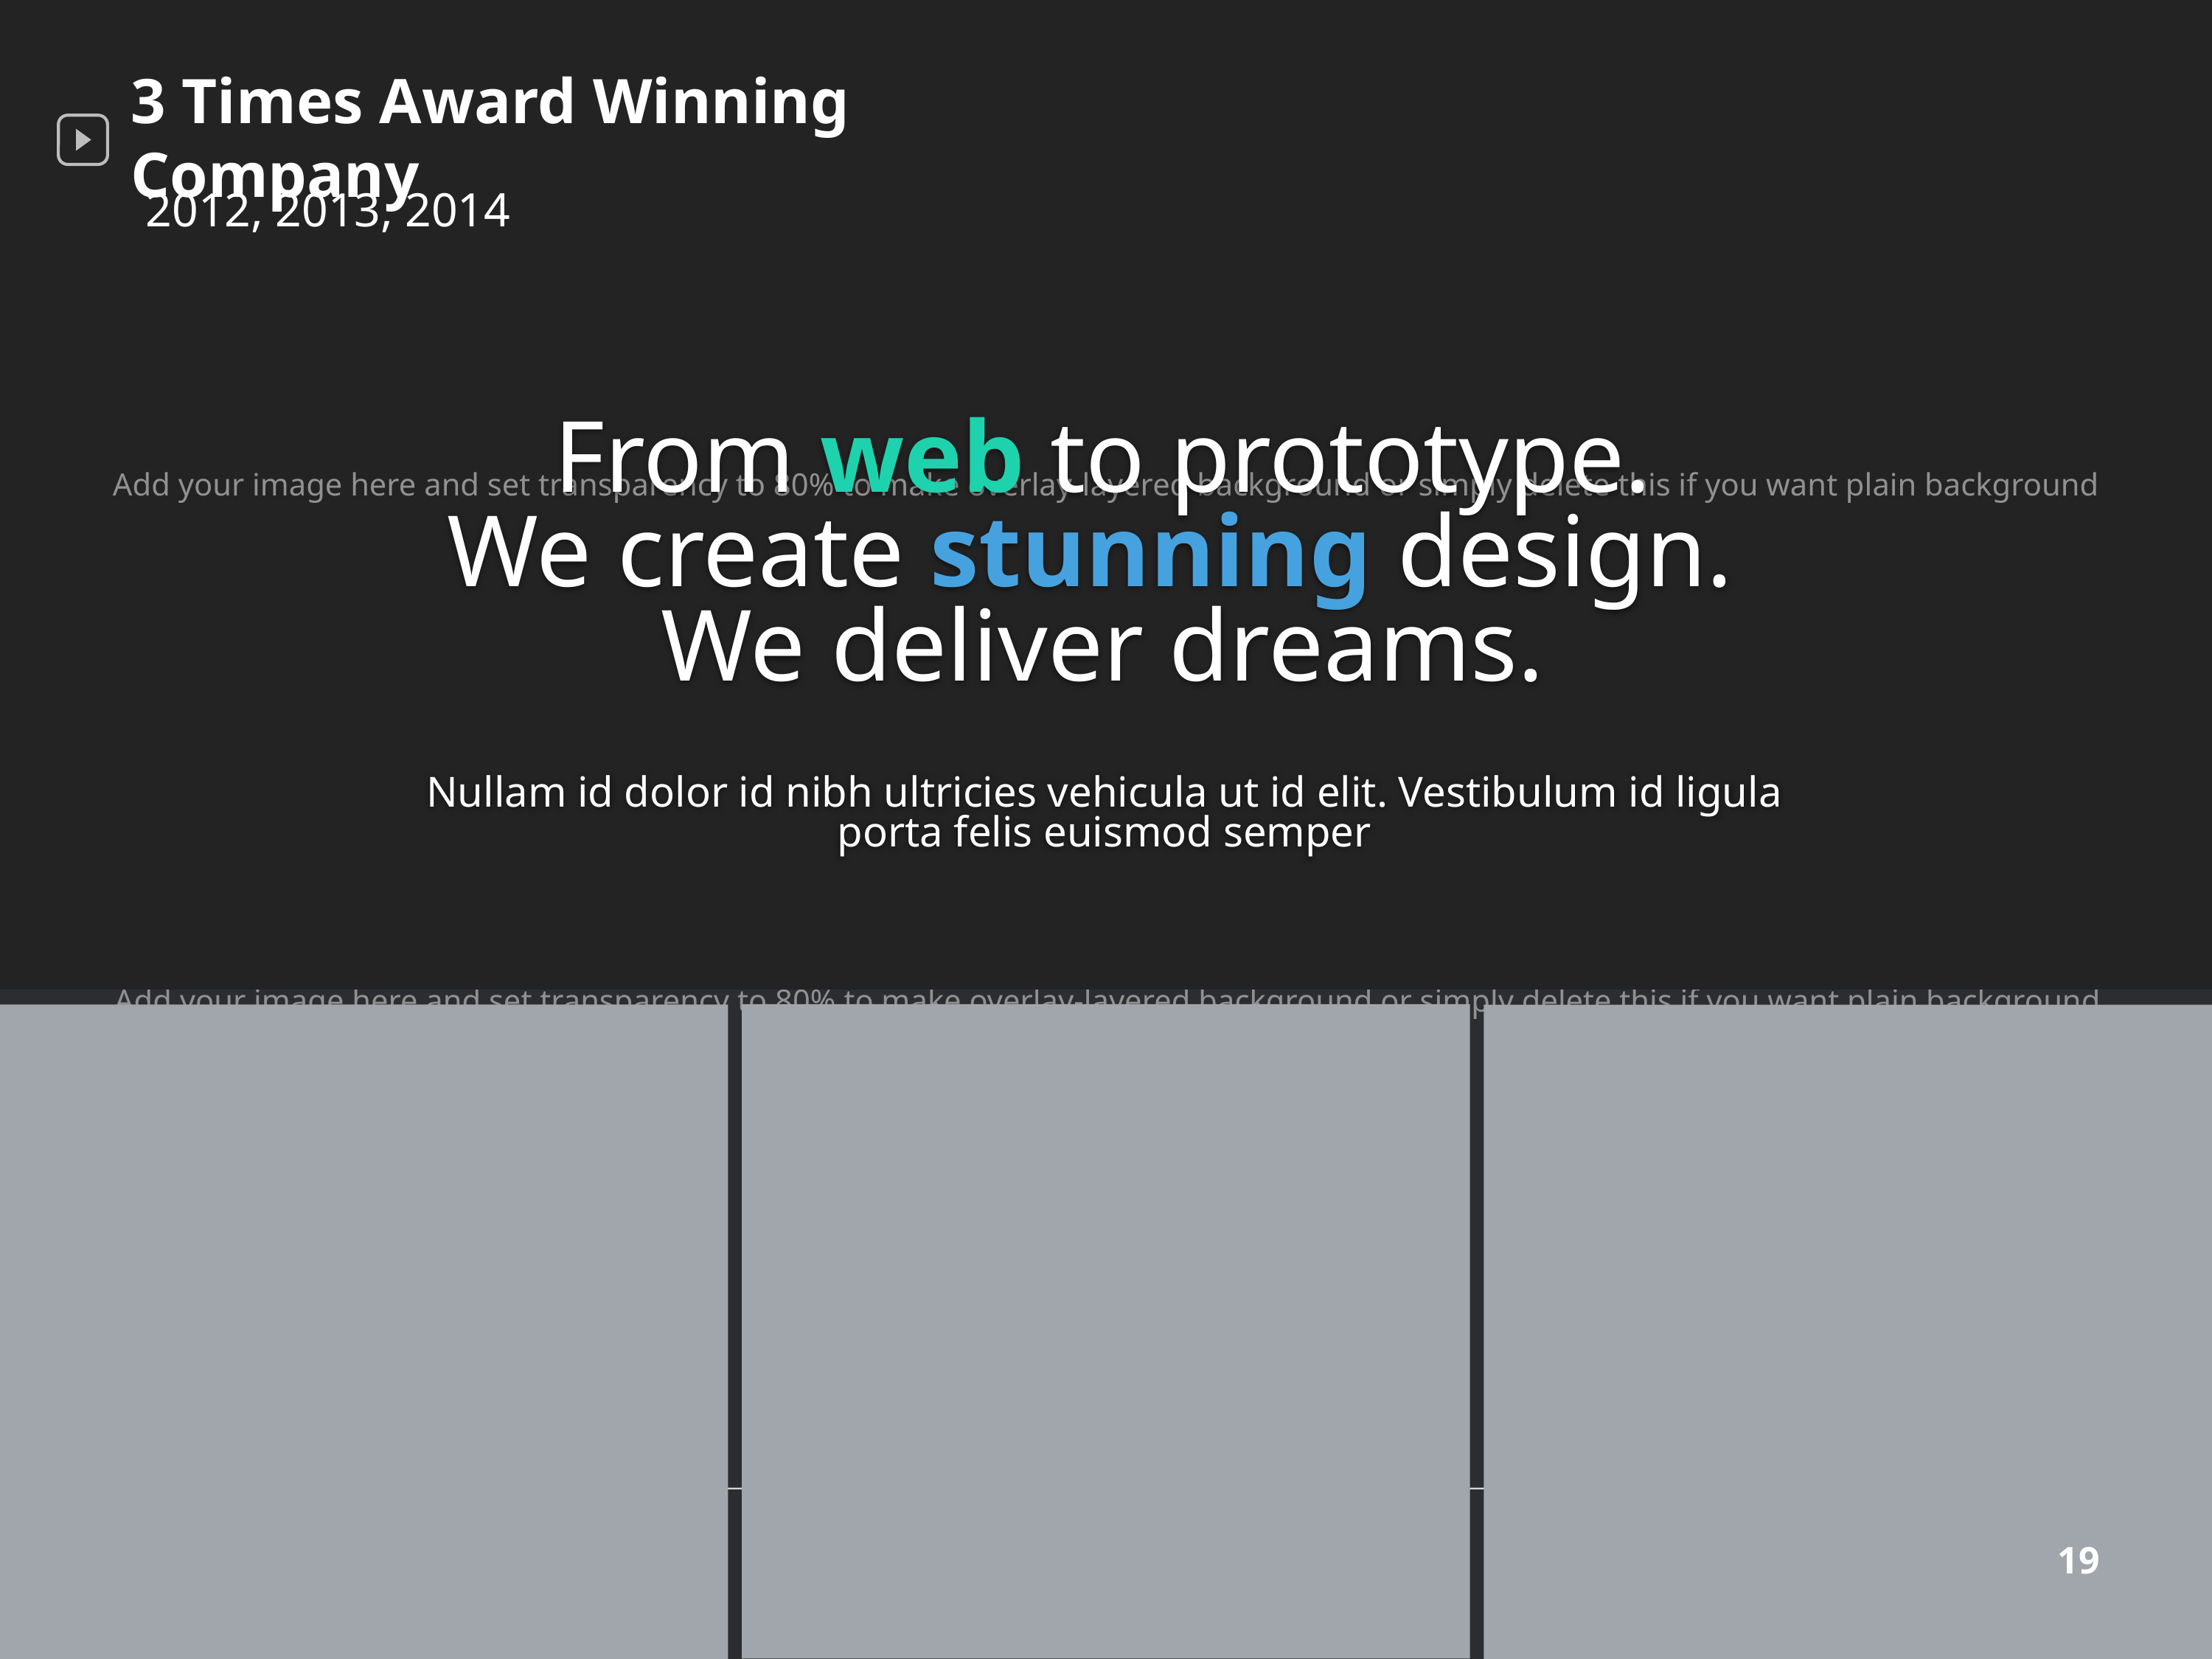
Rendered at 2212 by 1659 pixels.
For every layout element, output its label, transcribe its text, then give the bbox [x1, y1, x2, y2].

text_box [0, 1004, 728, 1659]
text_box 19 [2051, 1527, 2107, 1591]
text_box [58, 114, 108, 165]
text_box [742, 1004, 1470, 1659]
text_box [1484, 1004, 2212, 1659]
text_box From web to prototype. We create stunning design. We deliver dreams. [267, 378, 1939, 739]
text_box 2012, 2013, 2014 [139, 170, 1982, 246]
text_box Nullam id dolor id nibh ultricies vehicula ut id elit. Vestibulum id ligula porta felis euismod semper [402, 757, 1806, 873]
text_box Add your image here and set transparency to 80% to make overlay-layered background or simply delete this if you want plain background [0, 0, 2212, 987]
text_box 3 Times Award Winning Company [125, 87, 1160, 185]
